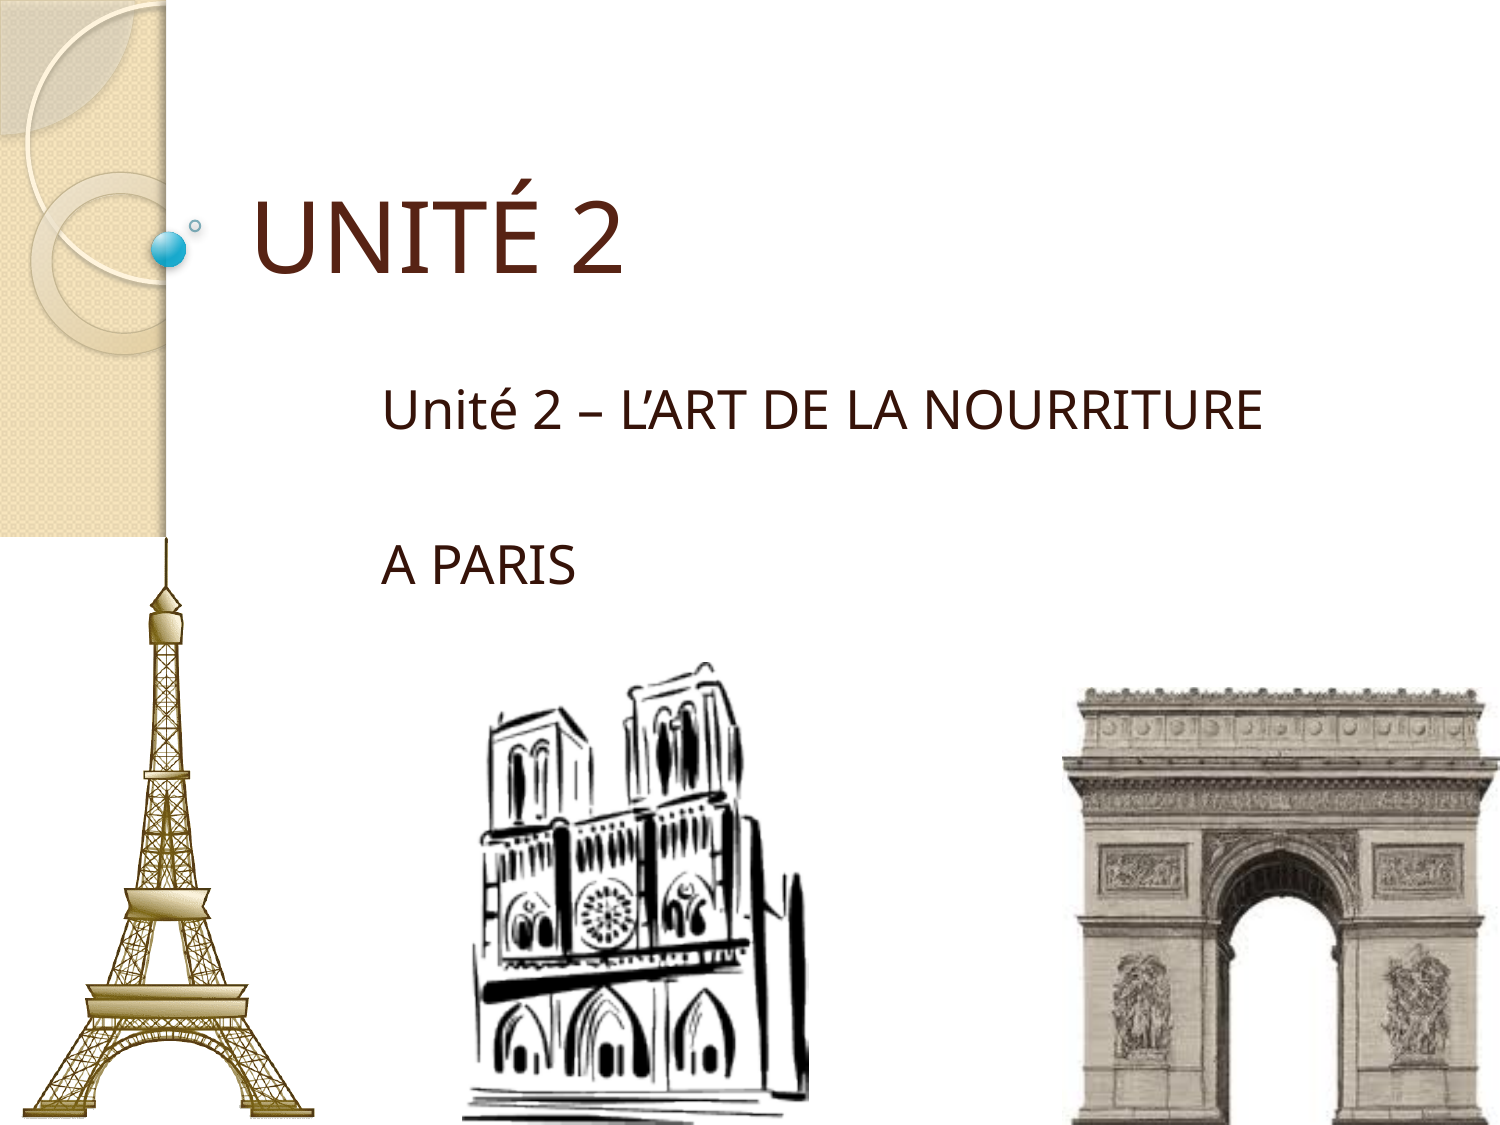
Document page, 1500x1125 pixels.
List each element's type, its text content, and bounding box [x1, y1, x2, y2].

picture [0, 537, 324, 1125]
picture [462, 763, 809, 1125]
picture [1062, 687, 1500, 1125]
title UNITÉ 2 [234, 59, 1450, 301]
subtitle Unité 2 – L’ART DE LA NOURRITURE A PARIS [362, 375, 1413, 763]
